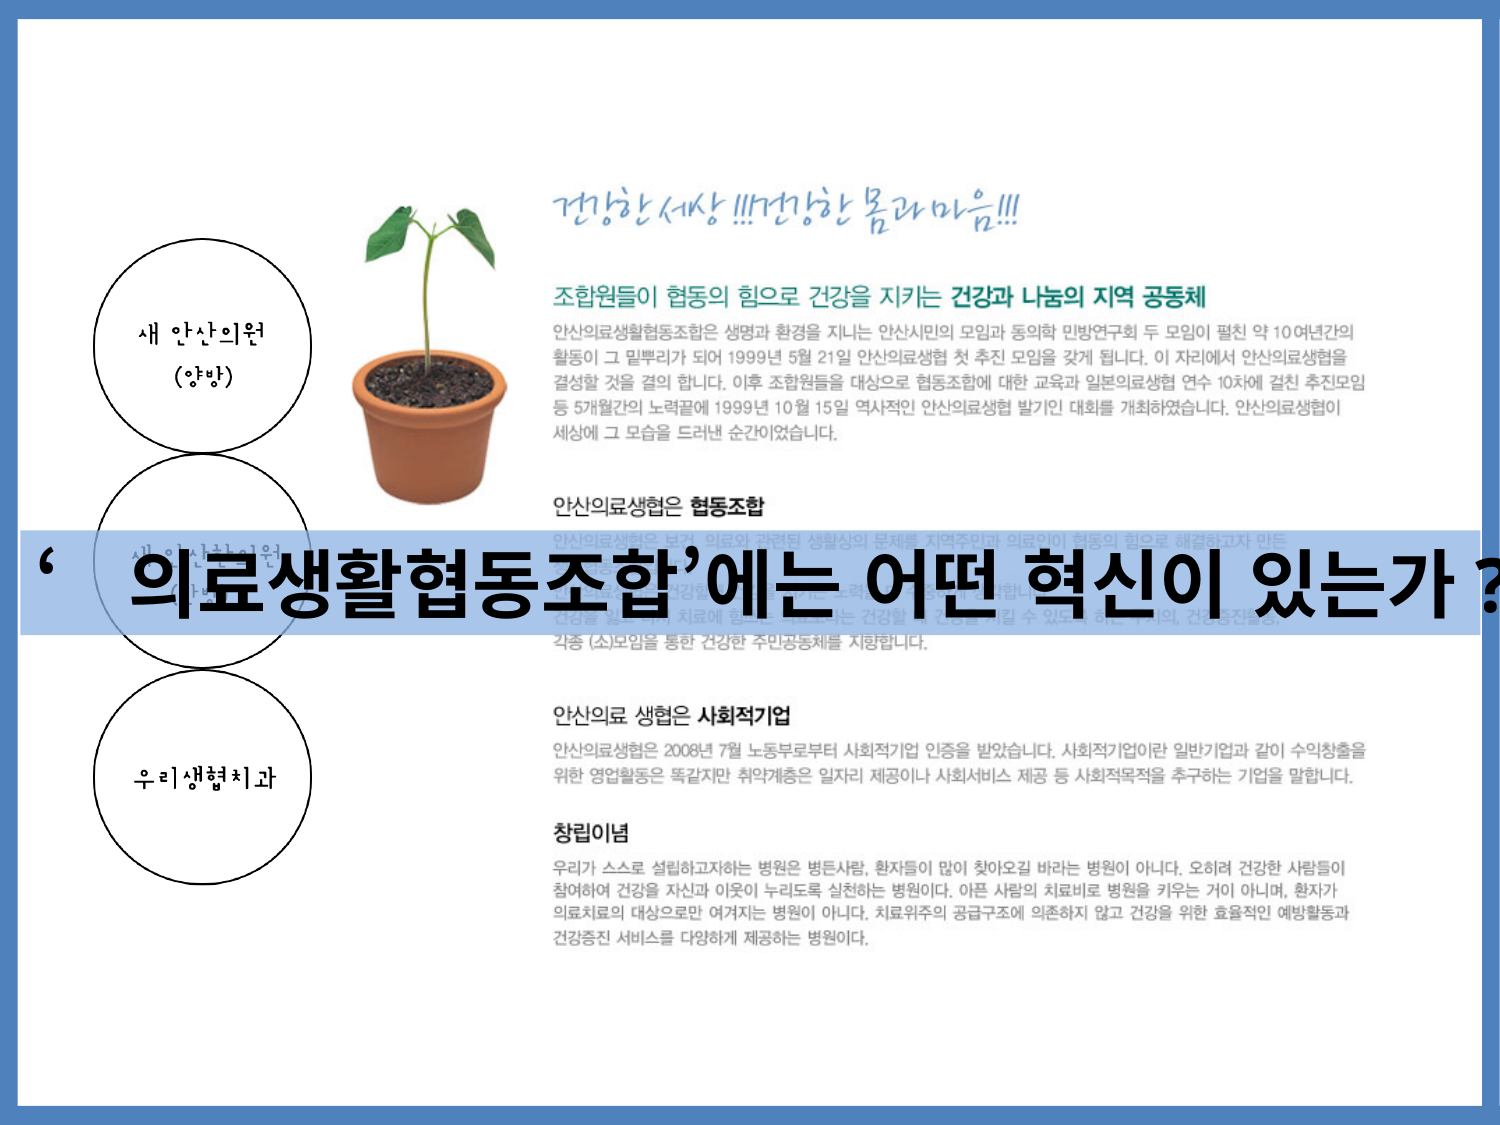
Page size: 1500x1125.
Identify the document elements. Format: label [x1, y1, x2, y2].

text_box [0, 0, 1500, 1125]
